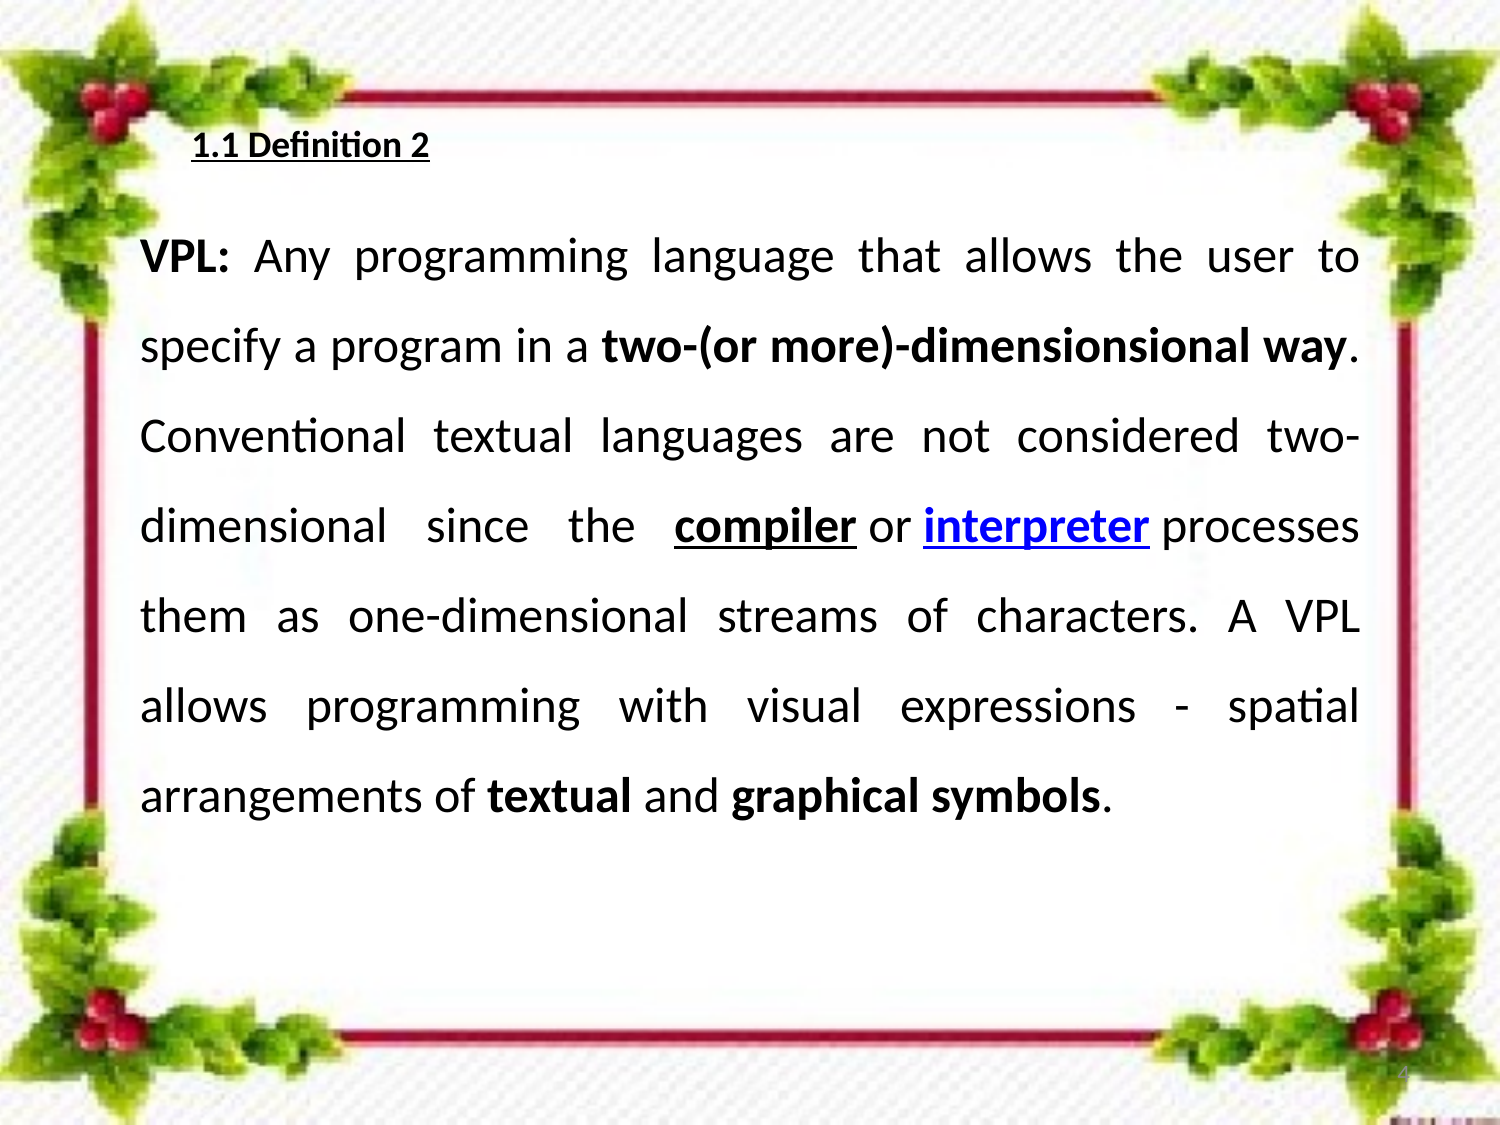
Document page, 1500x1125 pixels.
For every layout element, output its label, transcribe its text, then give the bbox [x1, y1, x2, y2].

text_box VPL: Any programming language that allows the user to specify a program in a two-(or more)-dimensionsional way. Conventional textual languages are not considered two-dimensional since the compiler or interpreter processes them as one-dimensional streams of characters. A VPL allows programming with visual expressions - spatial arrangements of textual and graphical symbols. [125, 184, 1375, 830]
text_box 1.1 Definition 2 [176, 112, 445, 173]
picture [0, 0, 1500, 1125]
slide_number 4 [1074, 1042, 1425, 1103]
